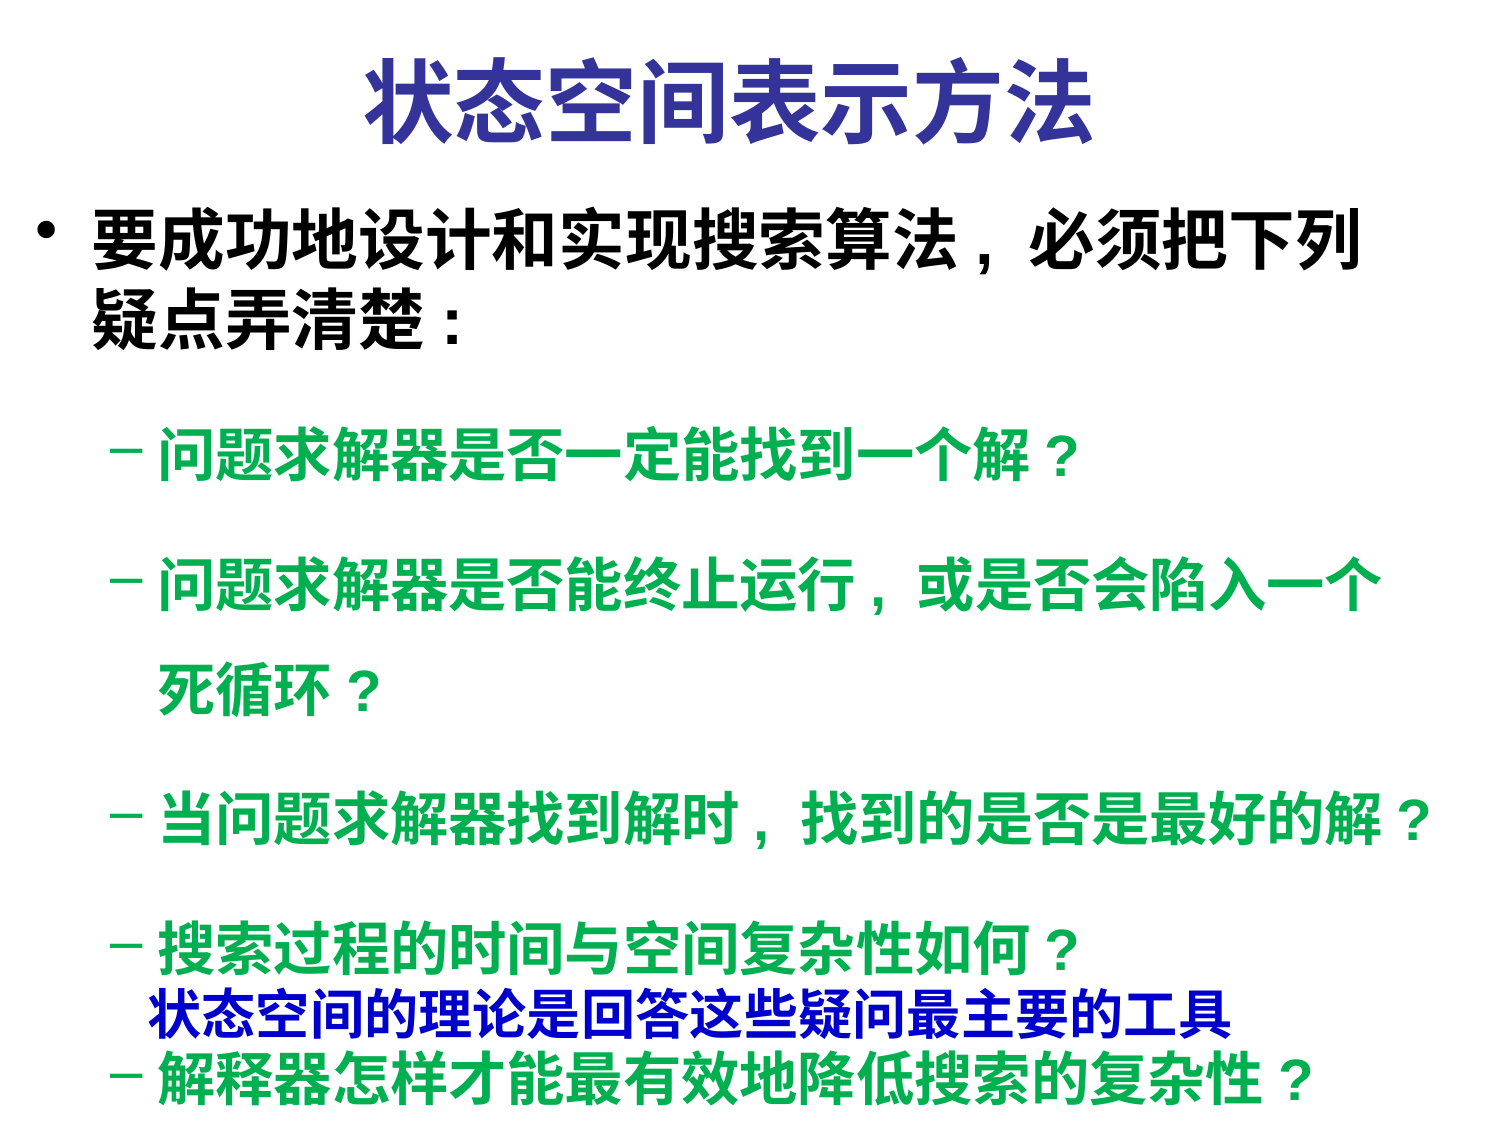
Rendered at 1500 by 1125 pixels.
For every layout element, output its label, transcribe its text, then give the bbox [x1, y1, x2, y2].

list 要成功地设计和实现搜索算法, 必须把下列疑点弄清楚: 问题求解器是否一定能找到一个解? 问题求解器是否能终止运行, 或是否会陷入一个死循环? 当问题求解器找到解时, 找到的是否是最好的解? 搜索过程的时间与空间复杂性如何? 解释器怎样才能最有效地降低搜索的复杂性? 解释器应该怎样设计才能最有效地利用描述语言? [20, 190, 1439, 1053]
text_box 状态空间表示方法 [88, 36, 1370, 162]
text_box 状态空间的理论是回答这些疑问最主要的工具 [147, 987, 1371, 1094]
